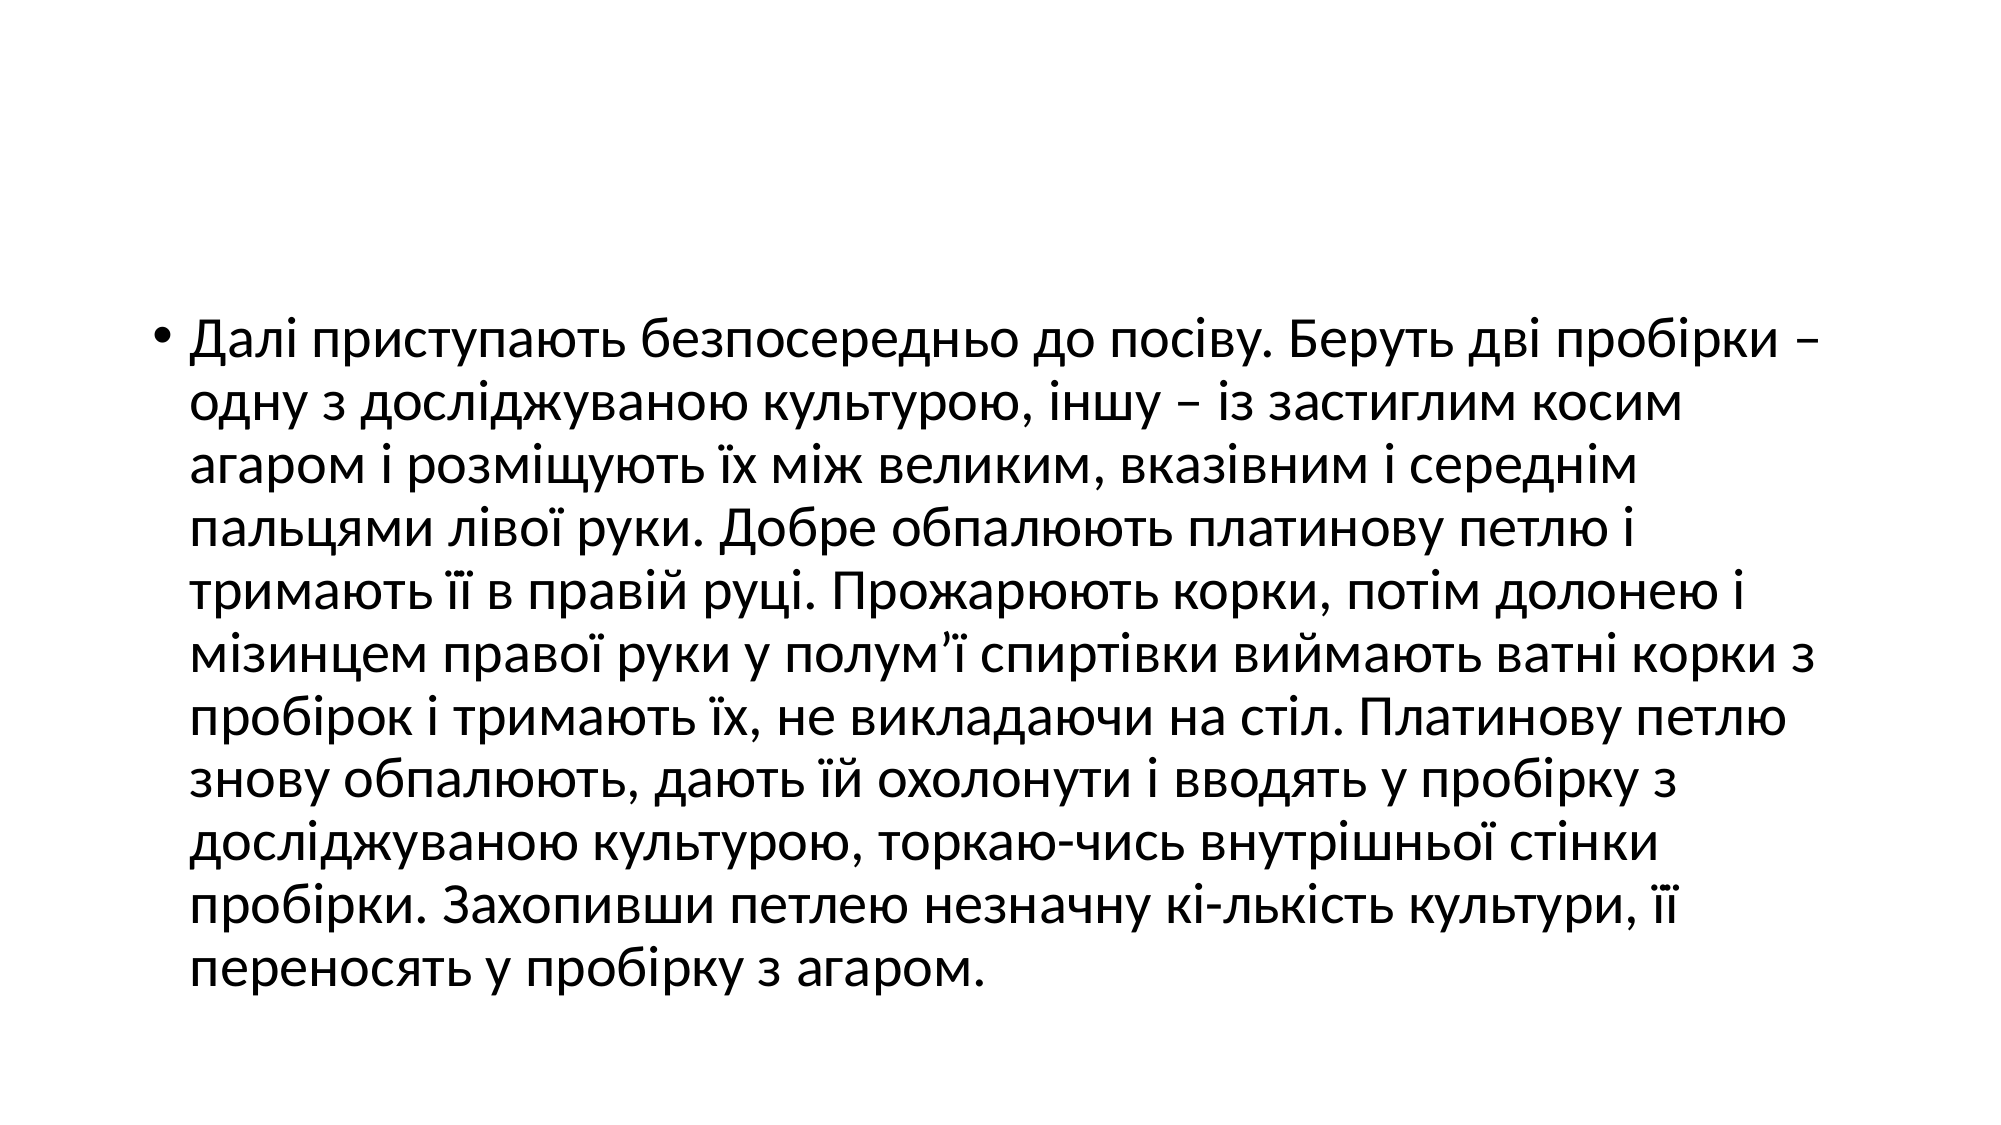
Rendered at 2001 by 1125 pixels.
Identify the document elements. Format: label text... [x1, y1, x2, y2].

list Далі приступають безпосередньо до посіву. Беруть дві пробірки – одну з досліджуваною культурою, іншу – із застиглим косим агаром і розміщують їх між великим, вказівним і середнім пальцями лівої руки. Добре обпалюють платинову петлю і тримають її в правій руці. Прожарюють корки, потім долонею і мізинцем правої руки у полум’ї спиртівки виймають ватні корки з пробірок і тримають їх, не викладаючи на стіл. Платинову петлю знову обпалюють, дають їй охолонути і вводять у пробірку з досліджуваною культурою, торкаю-чись внутрішньої стінки пробірки. Захопивши петлею незначну кі-лькість культури, її переносять у пробірку з агаром. [137, 299, 1863, 1014]
